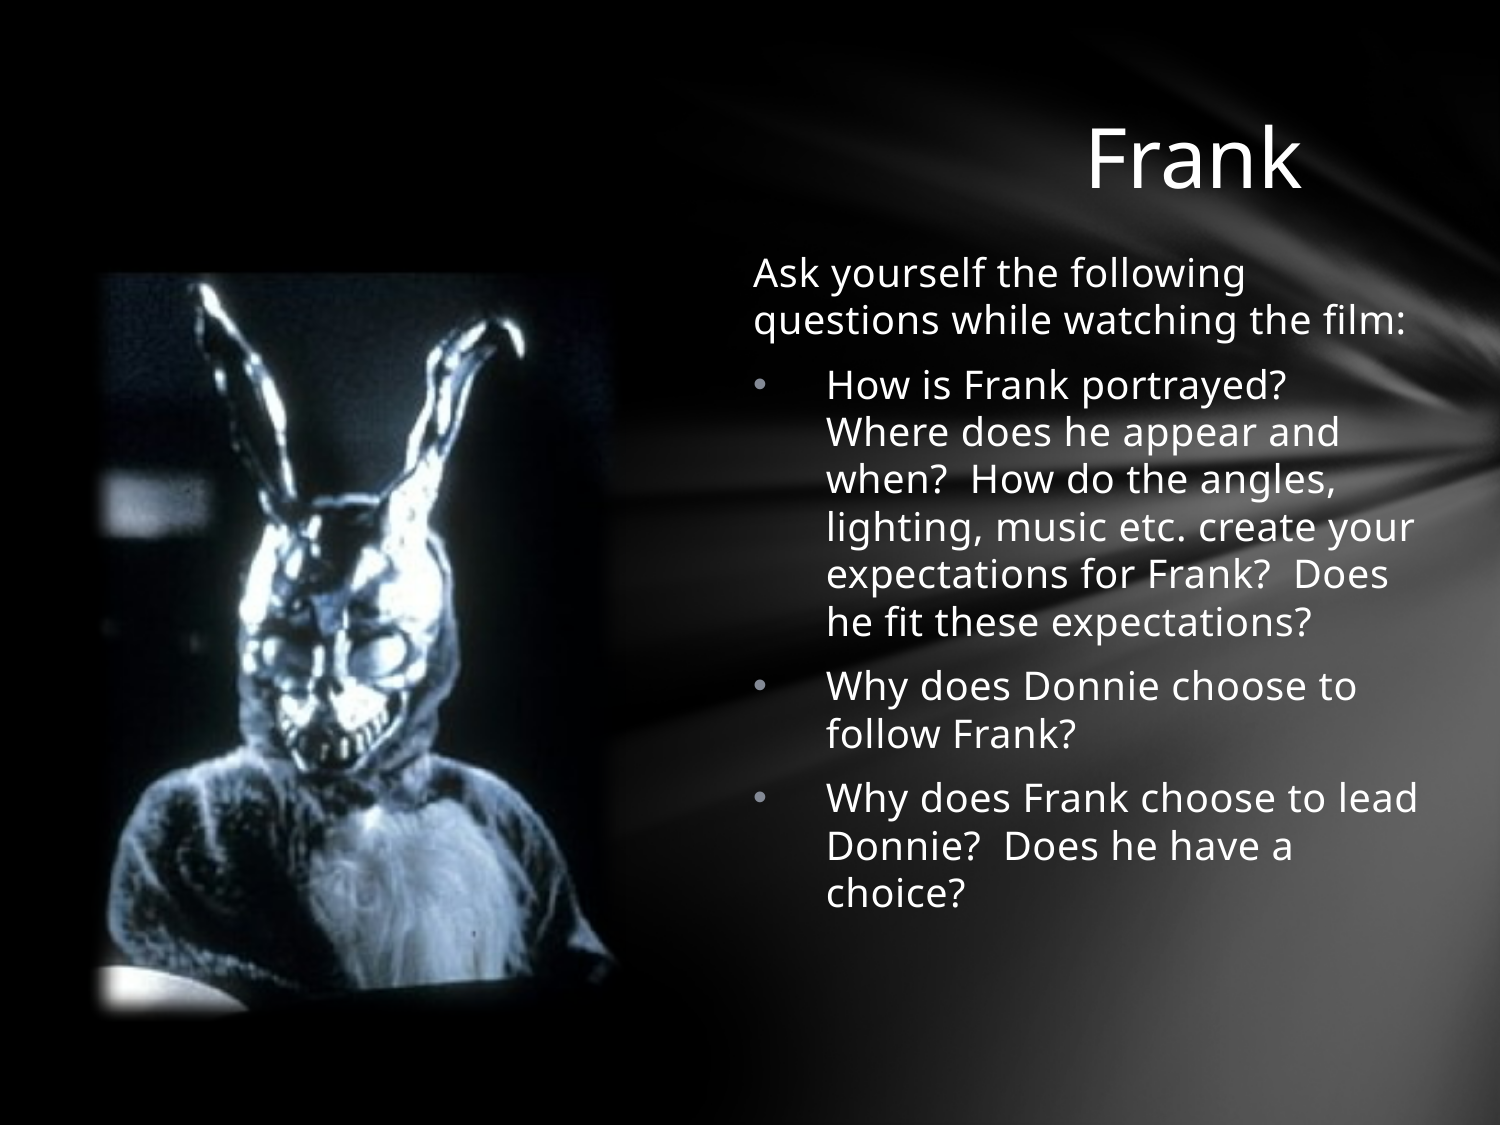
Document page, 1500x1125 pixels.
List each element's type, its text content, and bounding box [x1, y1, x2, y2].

title Frank [57, 37, 1319, 213]
list Ask yourself the following questions while watching the film: How is Frank portrayed? Where does he appear and when? How do the angles, lighting, music etc. create your expectations for Frank? Does he fit these expectations? Why does Donnie choose to follow Frank? Why does Frank choose to lead Donnie? Does he have a choice? [738, 240, 1442, 944]
picture [87, 237, 626, 1023]
